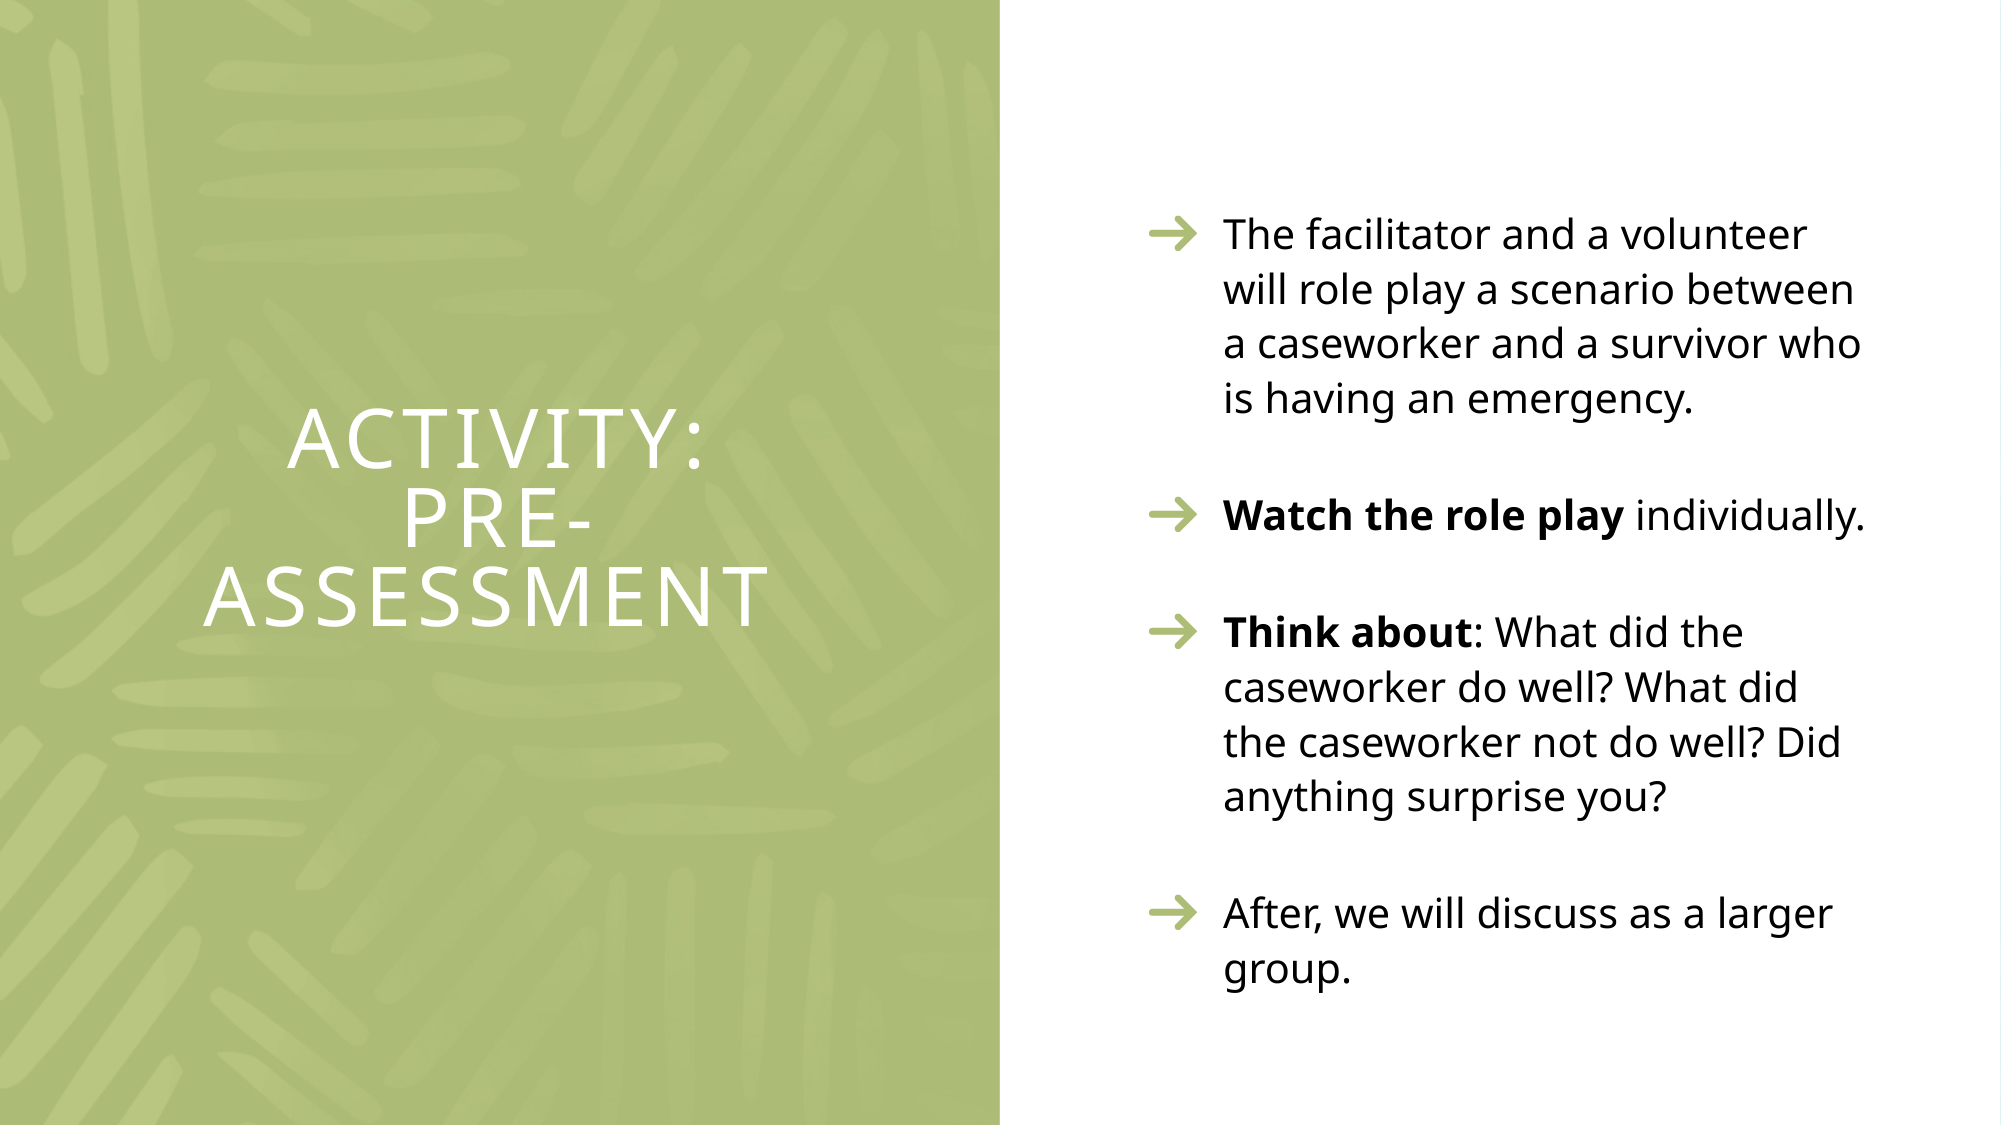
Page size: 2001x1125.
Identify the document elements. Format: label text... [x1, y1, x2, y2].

list The facilitator and a volunteer will role play a scenario between a caseworker and a survivor who is having an emergency. Watch the role play individually. Think about: What did the caseworker do well? What did the caseworker not do well? Did anything surprise you? After, we will discuss as a larger group. [1142, 195, 1878, 1025]
title Activity: Pre-assessment [108, 396, 892, 651]
picture [0, 0, 2001, 1125]
